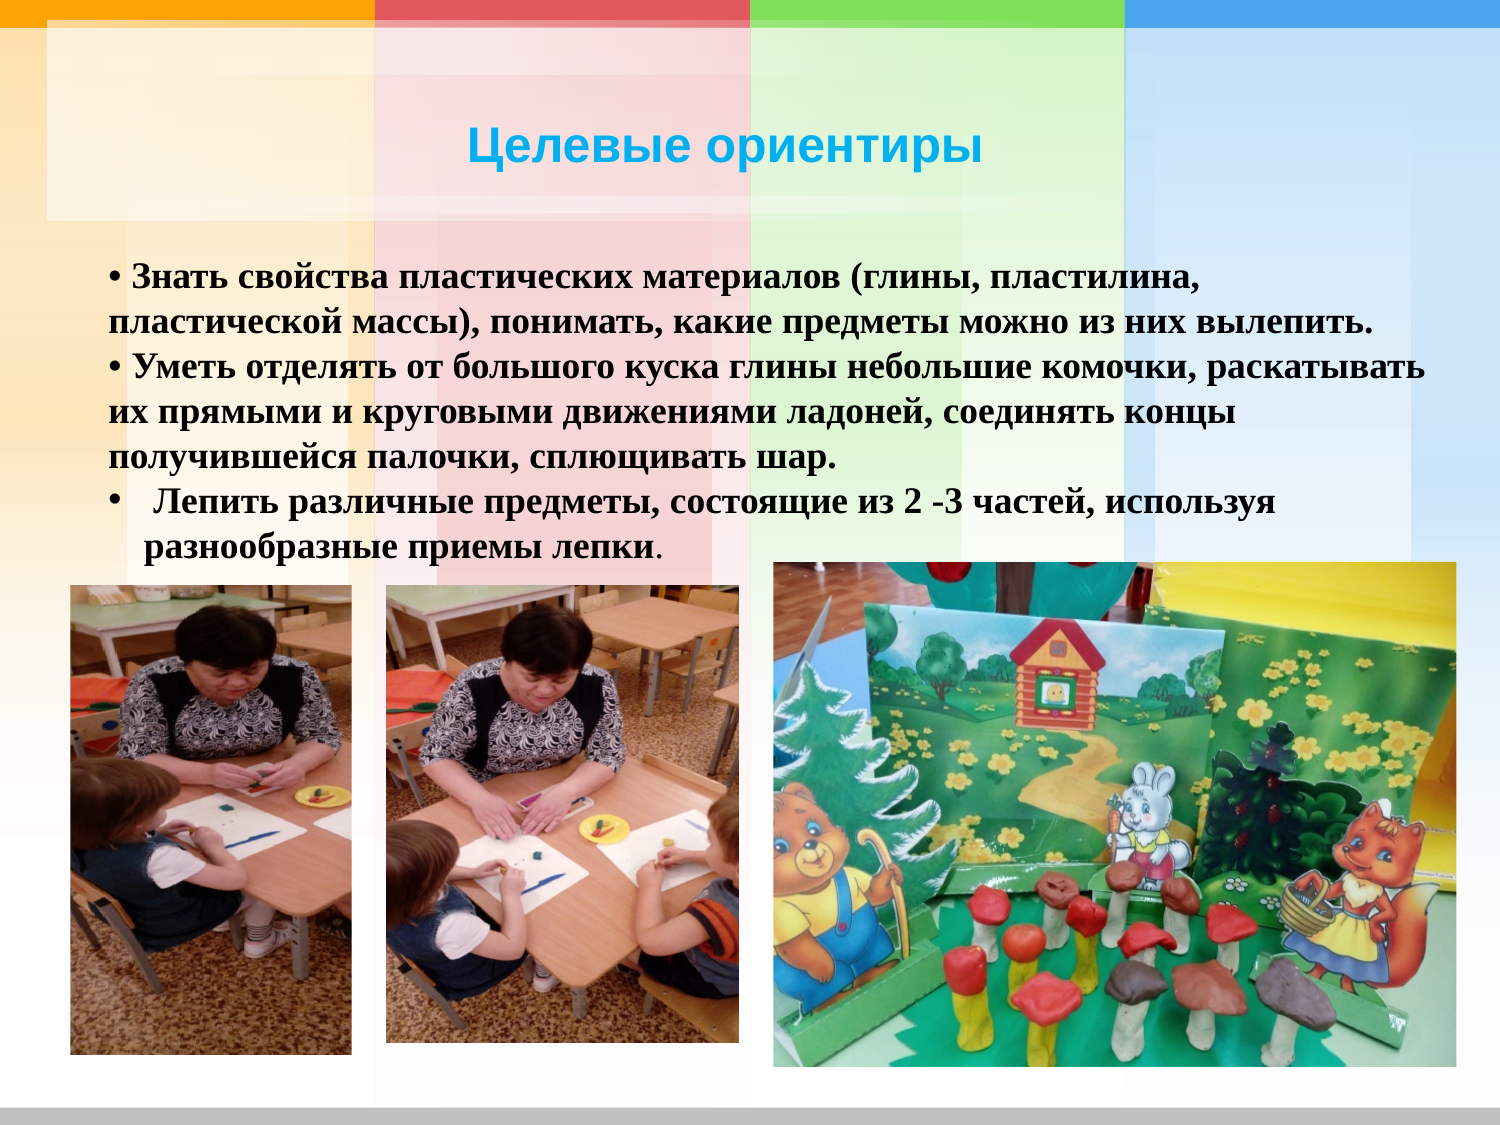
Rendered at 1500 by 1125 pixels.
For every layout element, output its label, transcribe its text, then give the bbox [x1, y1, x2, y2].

text_box Целевые ориентиры [316, 105, 1149, 181]
text_box • Знать свойства пластических материалов (глины, пластилина, пластической массы), понимать, какие предметы можно из них вылепить. • Уметь отделять от большого куска глины небольшие комочки, раскатывать их прямыми и круговыми движениями ладоней, соединять концы получившейся палочки, сплющивать шар. Лепить различные предметы, состоящие из 2 -3 частей, используя разнообразные приемы лепки. [93, 243, 1442, 614]
picture [773, 562, 1457, 1067]
picture [70, 585, 352, 1055]
picture [386, 585, 739, 1044]
